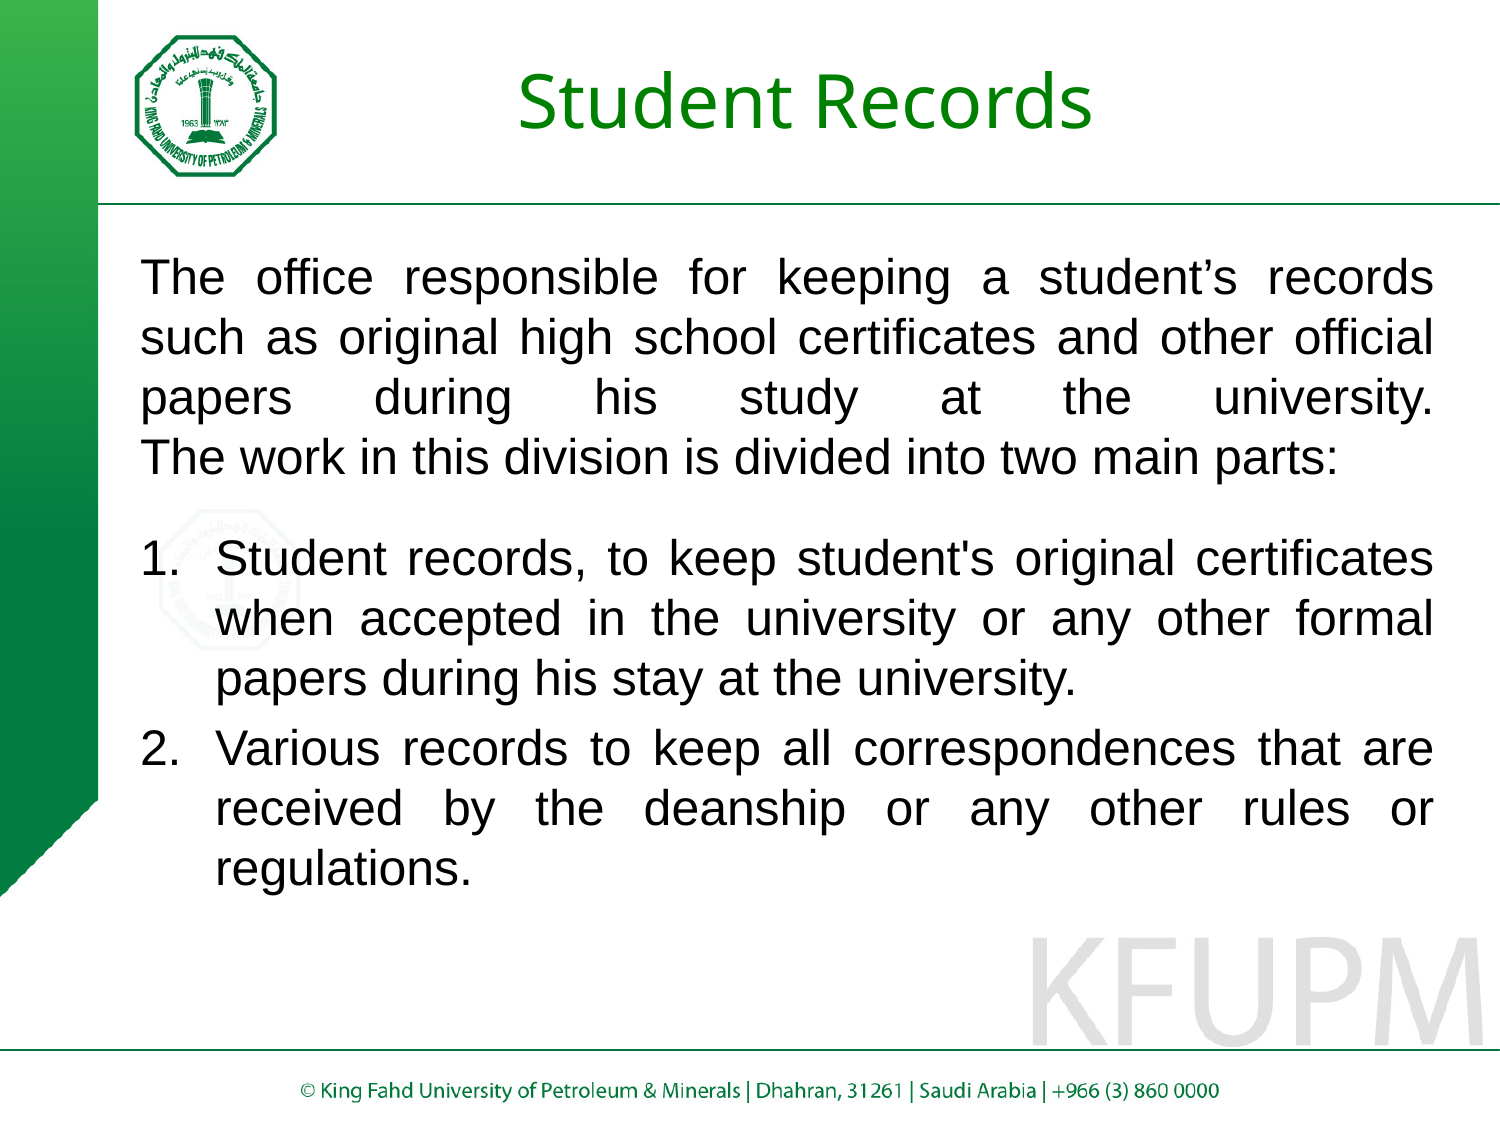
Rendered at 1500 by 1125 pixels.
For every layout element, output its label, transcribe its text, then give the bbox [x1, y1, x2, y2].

title Student Records [237, 21, 1376, 176]
list The office responsible for keeping a student’s records such as original high school certificates and other official papers during his study at the university. The work in this division is divided into two main parts: Student records, to keep student's original certificates when accepted in the university or any other formal papers during his stay at the university. Various records to keep all correspondences that are received by the deanship or any other rules or regulations. [124, 237, 1451, 988]
picture [0, 0, 1500, 1103]
